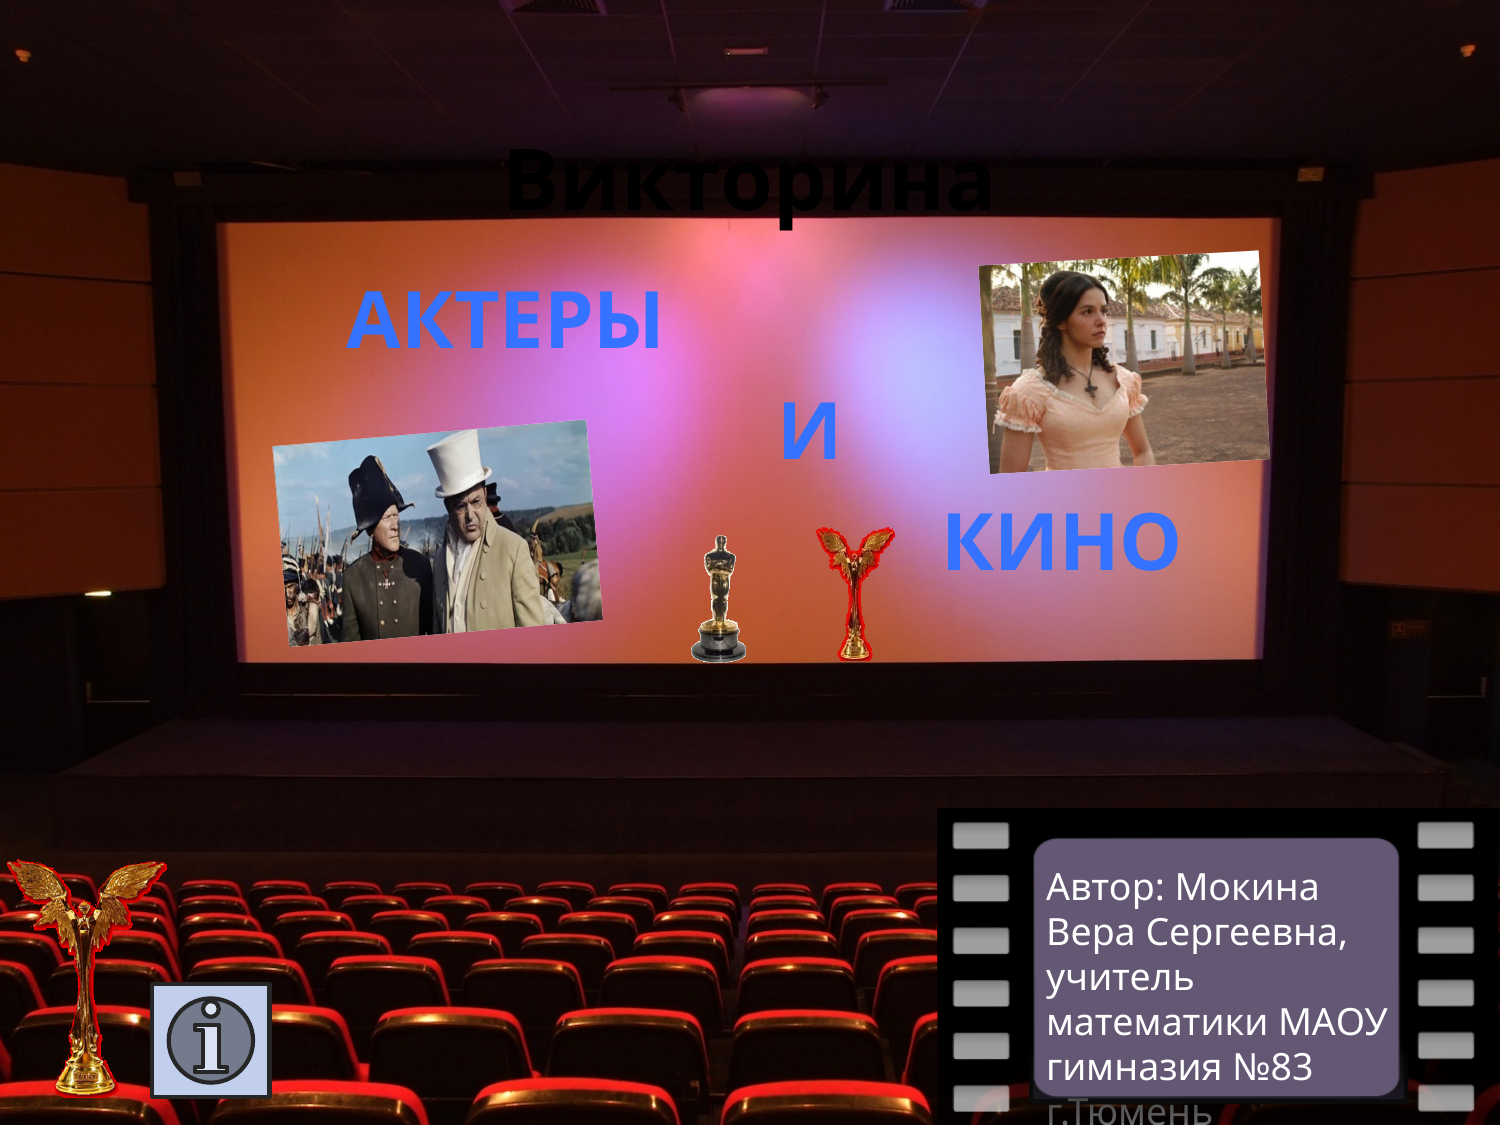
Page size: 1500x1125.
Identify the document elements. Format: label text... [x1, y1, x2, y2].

list актеры и кино [269, 262, 1231, 622]
text_box [250, 982, 272, 1099]
title Викторина [457, 82, 1043, 262]
picture [0, 0, 1500, 1125]
